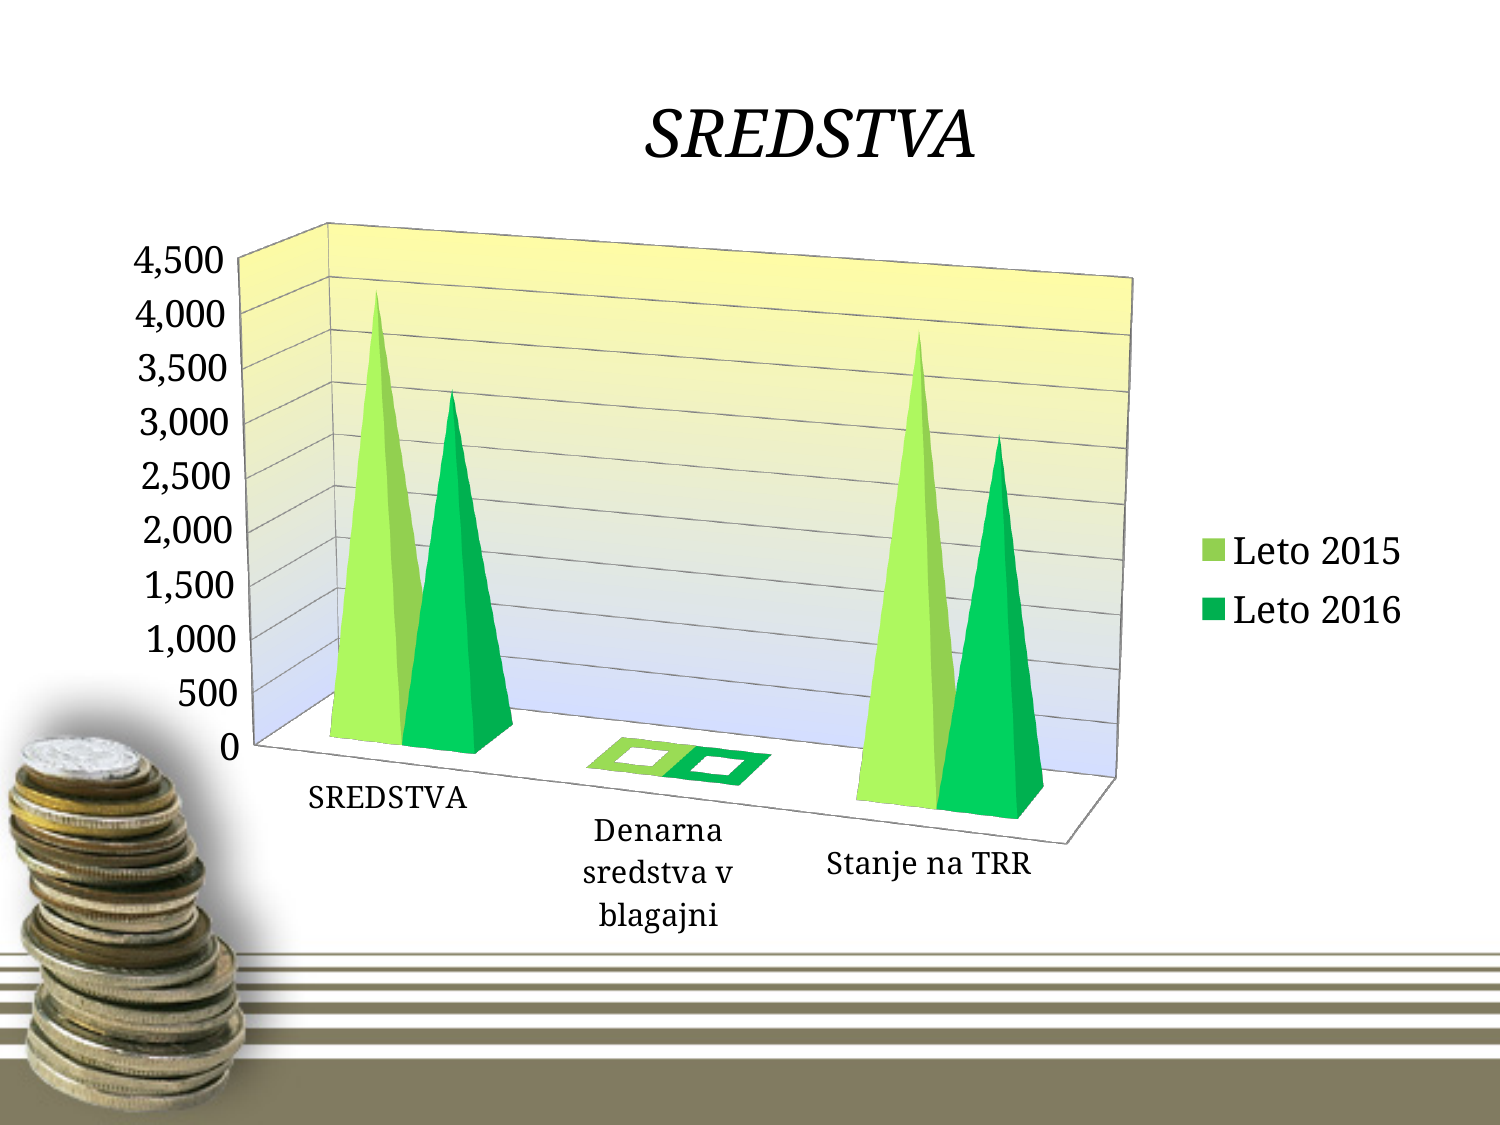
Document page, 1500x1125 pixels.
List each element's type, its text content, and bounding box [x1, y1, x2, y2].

picture [0, 0, 1500, 1125]
chart [76, 207, 1427, 951]
title SREDSTVA [174, 37, 1450, 225]
